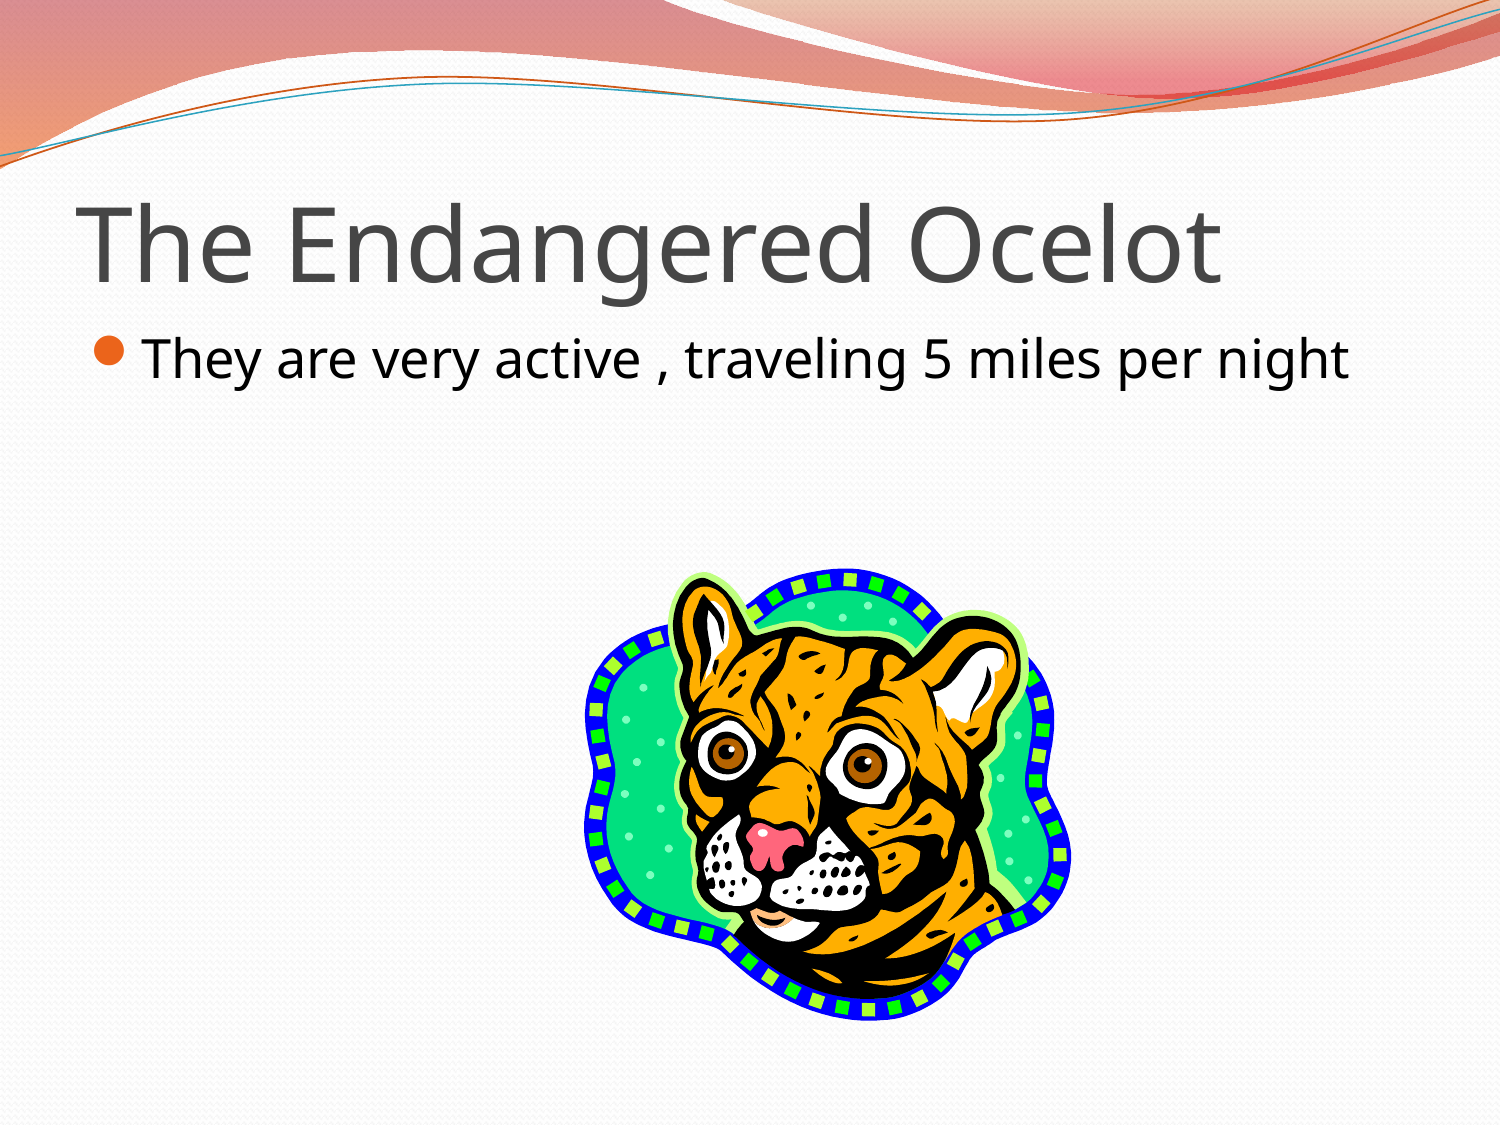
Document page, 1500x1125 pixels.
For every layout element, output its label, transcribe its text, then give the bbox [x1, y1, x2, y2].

list They are very active , traveling 5 miles per night [75, 317, 1425, 1038]
picture [574, 562, 1076, 1026]
title The Endangered Ocelot [75, 115, 1425, 303]
